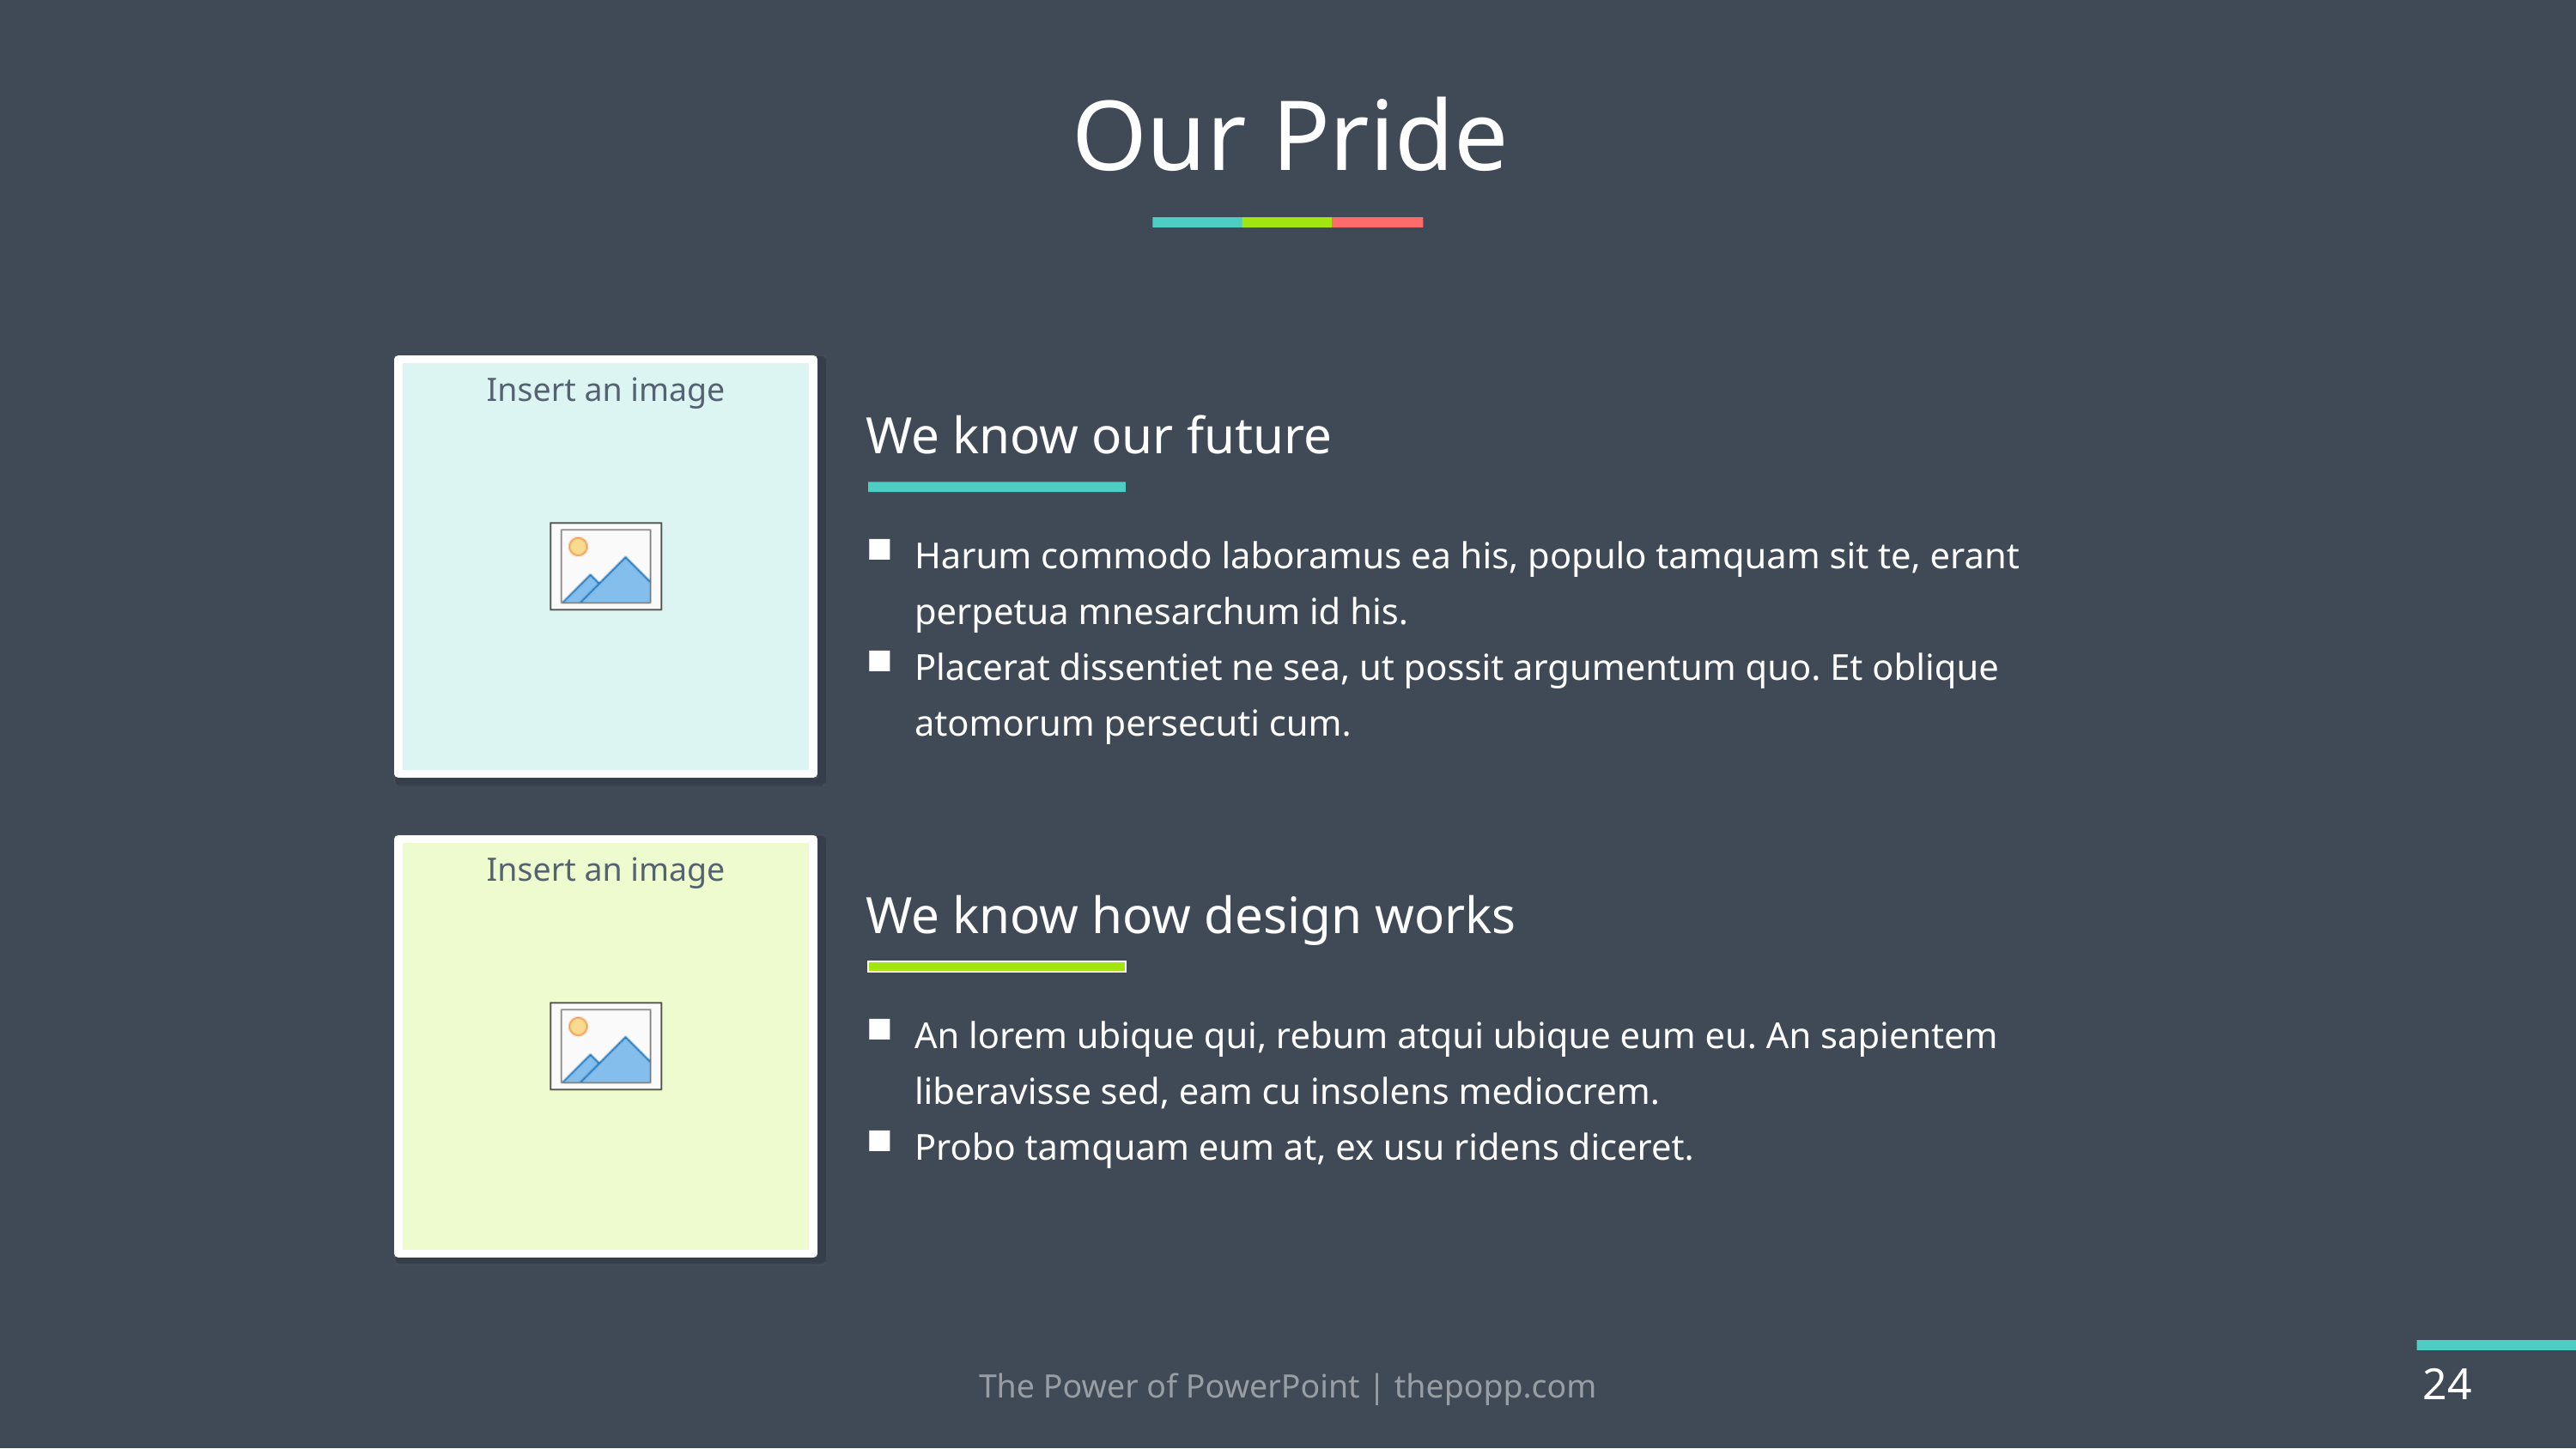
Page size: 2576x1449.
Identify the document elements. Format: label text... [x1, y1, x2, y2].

picture [402, 363, 810, 770]
list We know our future [853, 380, 2104, 487]
slide_number 24 [2409, 1351, 2576, 1421]
footer The Power of PowerPoint | thepopp.com [853, 1349, 1723, 1427]
title Our Pride [69, 49, 2512, 230]
picture [402, 842, 810, 1250]
list Harum commodo laboramus ea his, populo tamquam sit te, erant perpetua mnesarchum id his. Placerat dissentiet ne sea, ut possit argumentum quo. Et oblique atomorum persecuti cum. [853, 513, 2104, 755]
list An lorem ubique qui, rebum atqui ubique eum eu. An sapientem liberavisse sed, eam cu insolens mediocrem. Probo tamquam eum at, ex usu ridens diceret. [853, 993, 2104, 1235]
list We know how design works [853, 860, 2104, 967]
